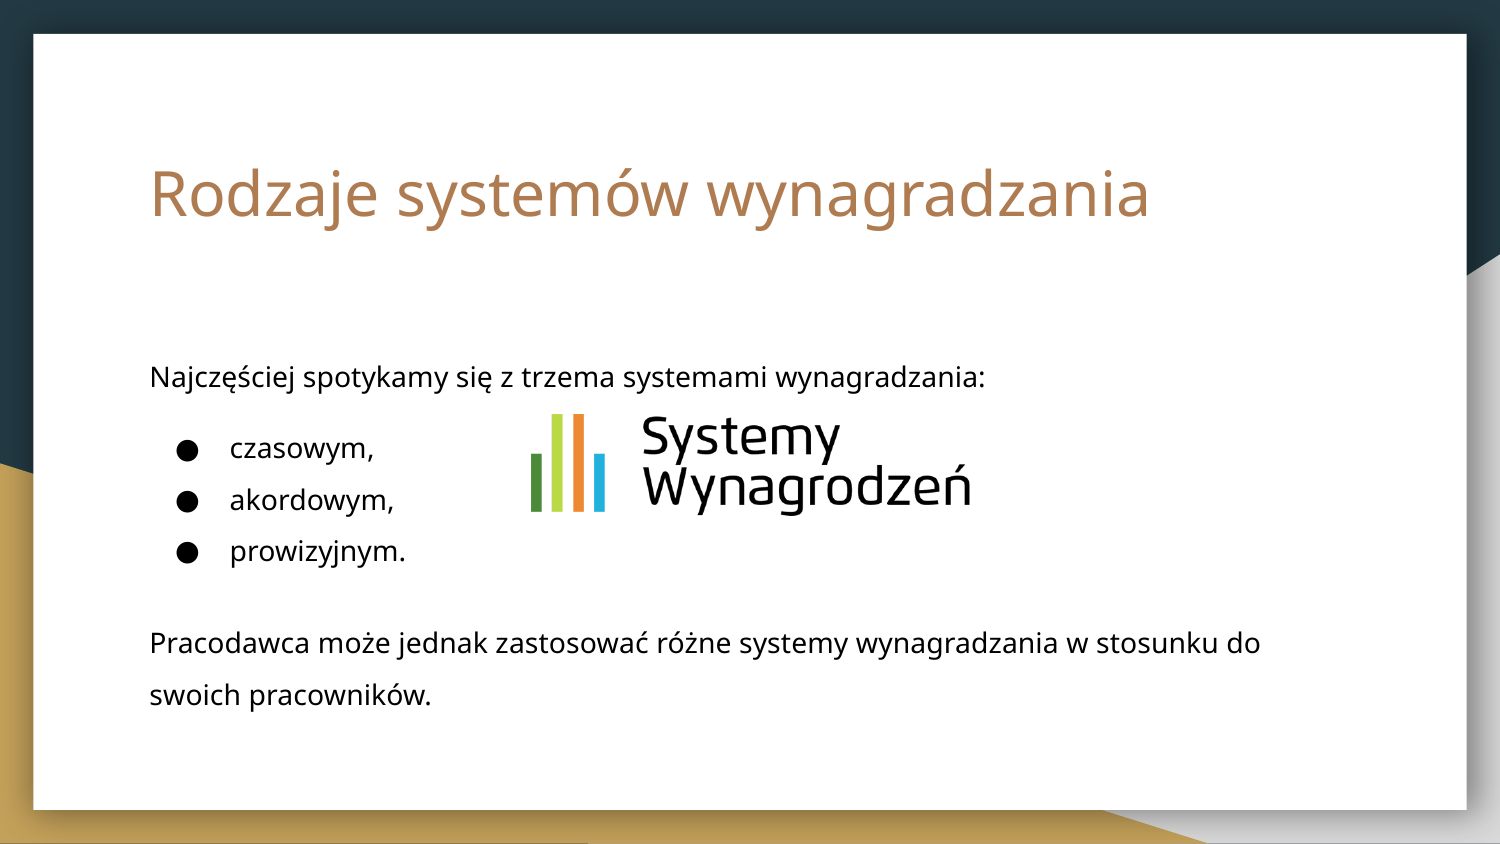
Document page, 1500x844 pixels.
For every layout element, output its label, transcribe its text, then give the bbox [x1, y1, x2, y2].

list Najczęściej spotykamy się z trzema systemami wynagradzania: czasowym, akordowym, prowizyjnym. Pracodawca może jednak zastosować różne systemy wynagradzania w stosunku do swoich pracowników. [134, 326, 1366, 729]
picture [527, 406, 973, 522]
title Rodzaje systemów wynagradzania [134, 138, 1366, 296]
